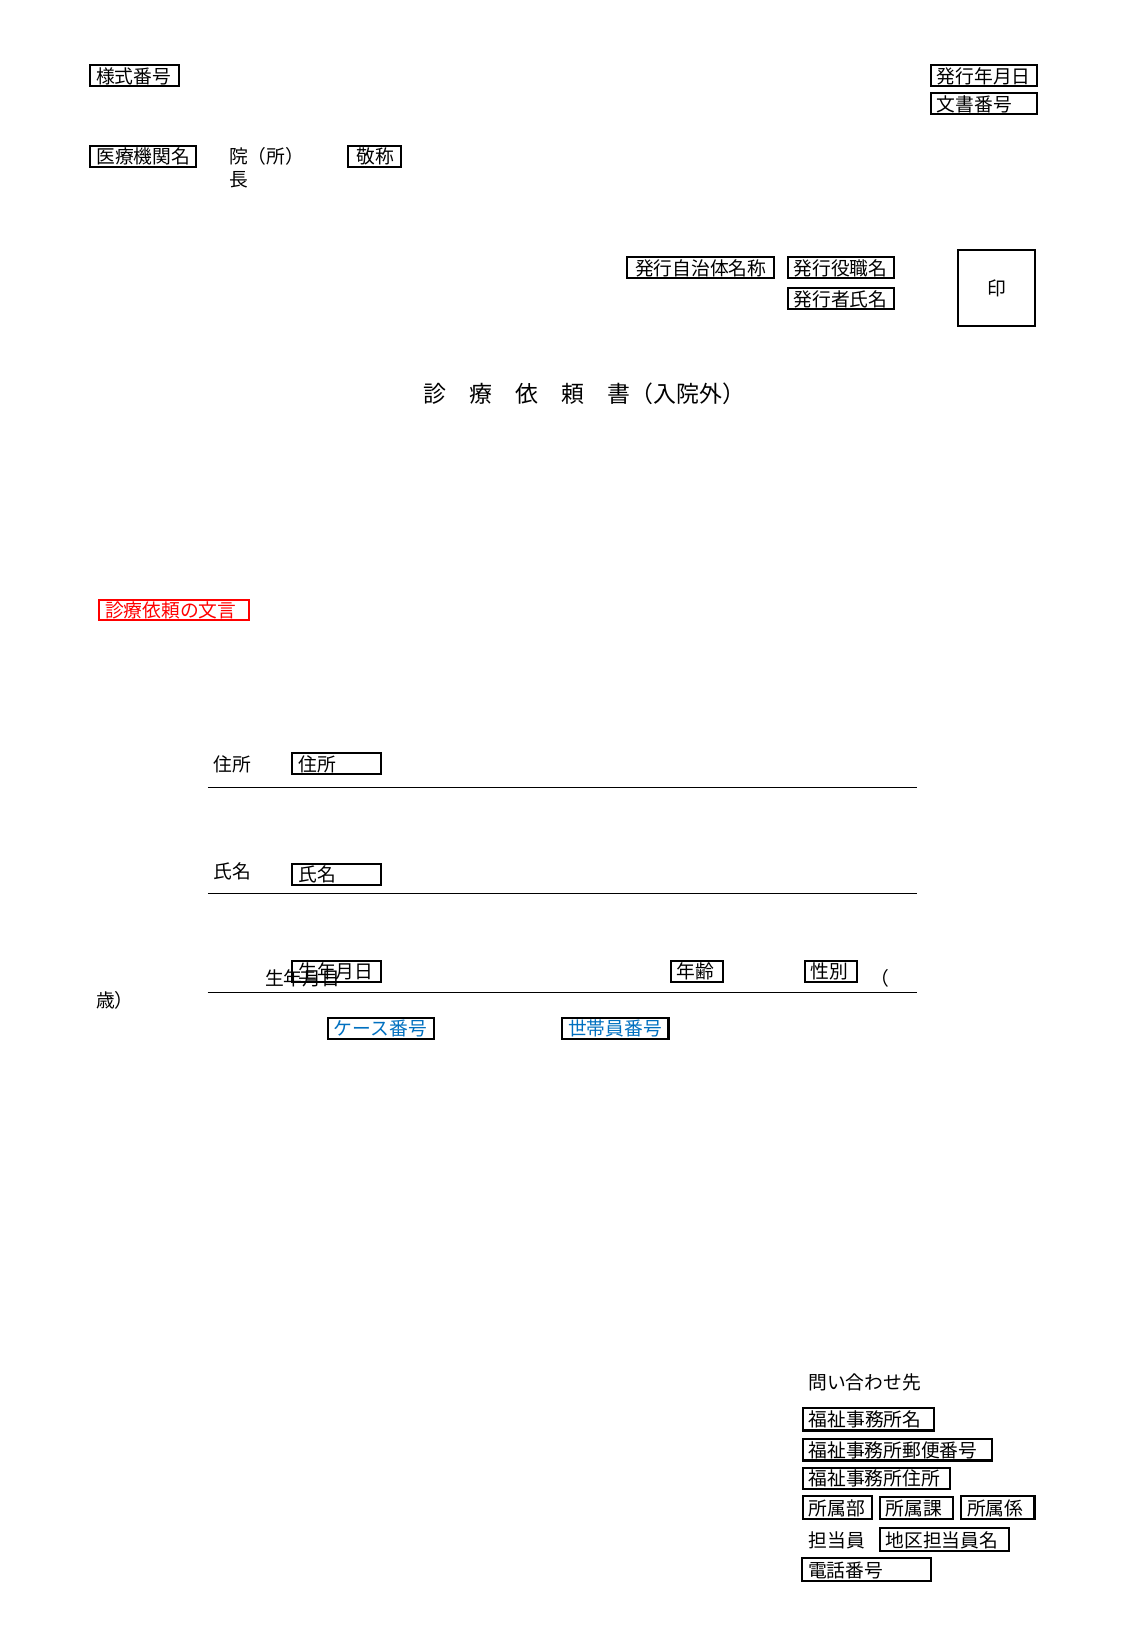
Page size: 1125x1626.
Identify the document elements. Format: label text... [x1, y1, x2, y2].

text_box 診 療 依 頼 書（入院外） [401, 371, 768, 415]
text_box 性別 [804, 960, 858, 983]
text_box ケース番号 [327, 1017, 435, 1040]
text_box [626, 249, 1035, 327]
text_box 院（所）長 [214, 137, 331, 198]
text_box 生年月日 [291, 960, 382, 983]
text_box 住所 [291, 752, 382, 775]
text_box 敬称 [347, 145, 402, 168]
text_box 診療依頼の文言 [98, 599, 250, 621]
text_box 住所 氏名 生年月日 （ 歳） [89, 592, 1035, 1084]
text_box 様式番号 [89, 64, 180, 87]
text_box 氏名 [291, 863, 382, 886]
text_box 発行年月日 [930, 64, 1038, 87]
text_box 医療機関名 [89, 145, 197, 168]
text_box 年齢 [670, 960, 724, 983]
text_box 世帯員番号 [561, 1017, 670, 1040]
text_box 文書番号 [930, 92, 1038, 115]
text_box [793, 1362, 1035, 1582]
